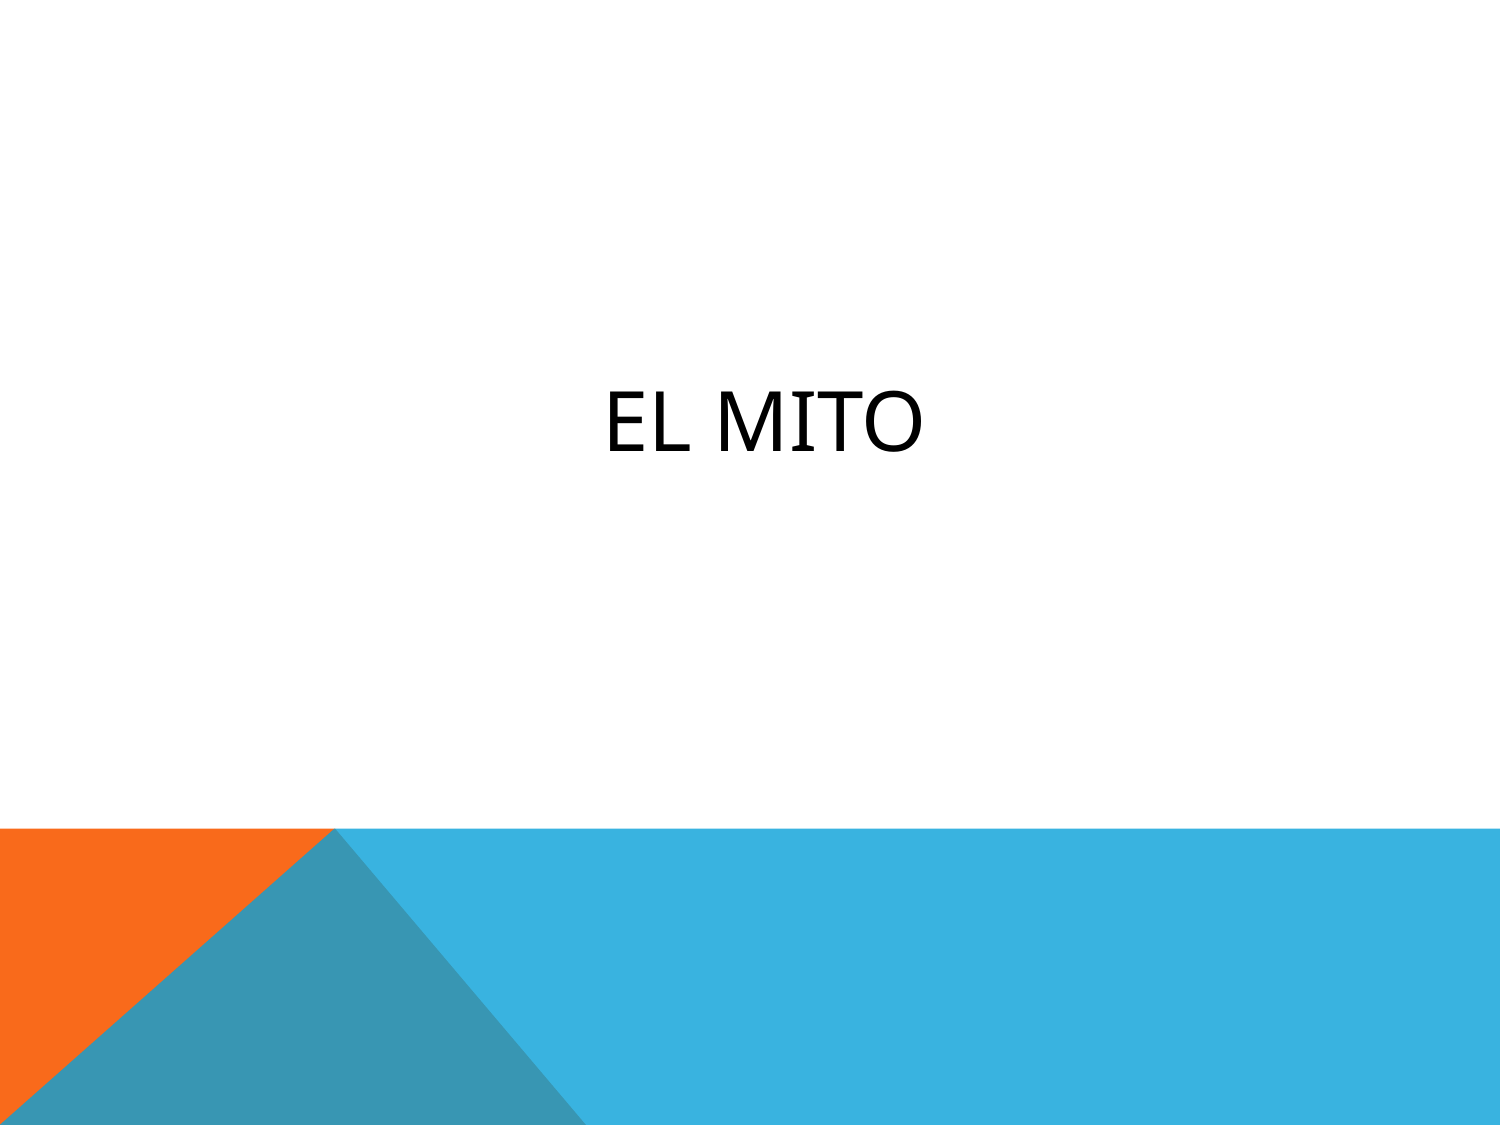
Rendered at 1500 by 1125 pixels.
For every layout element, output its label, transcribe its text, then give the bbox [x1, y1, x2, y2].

title El mito [147, 373, 1382, 464]
